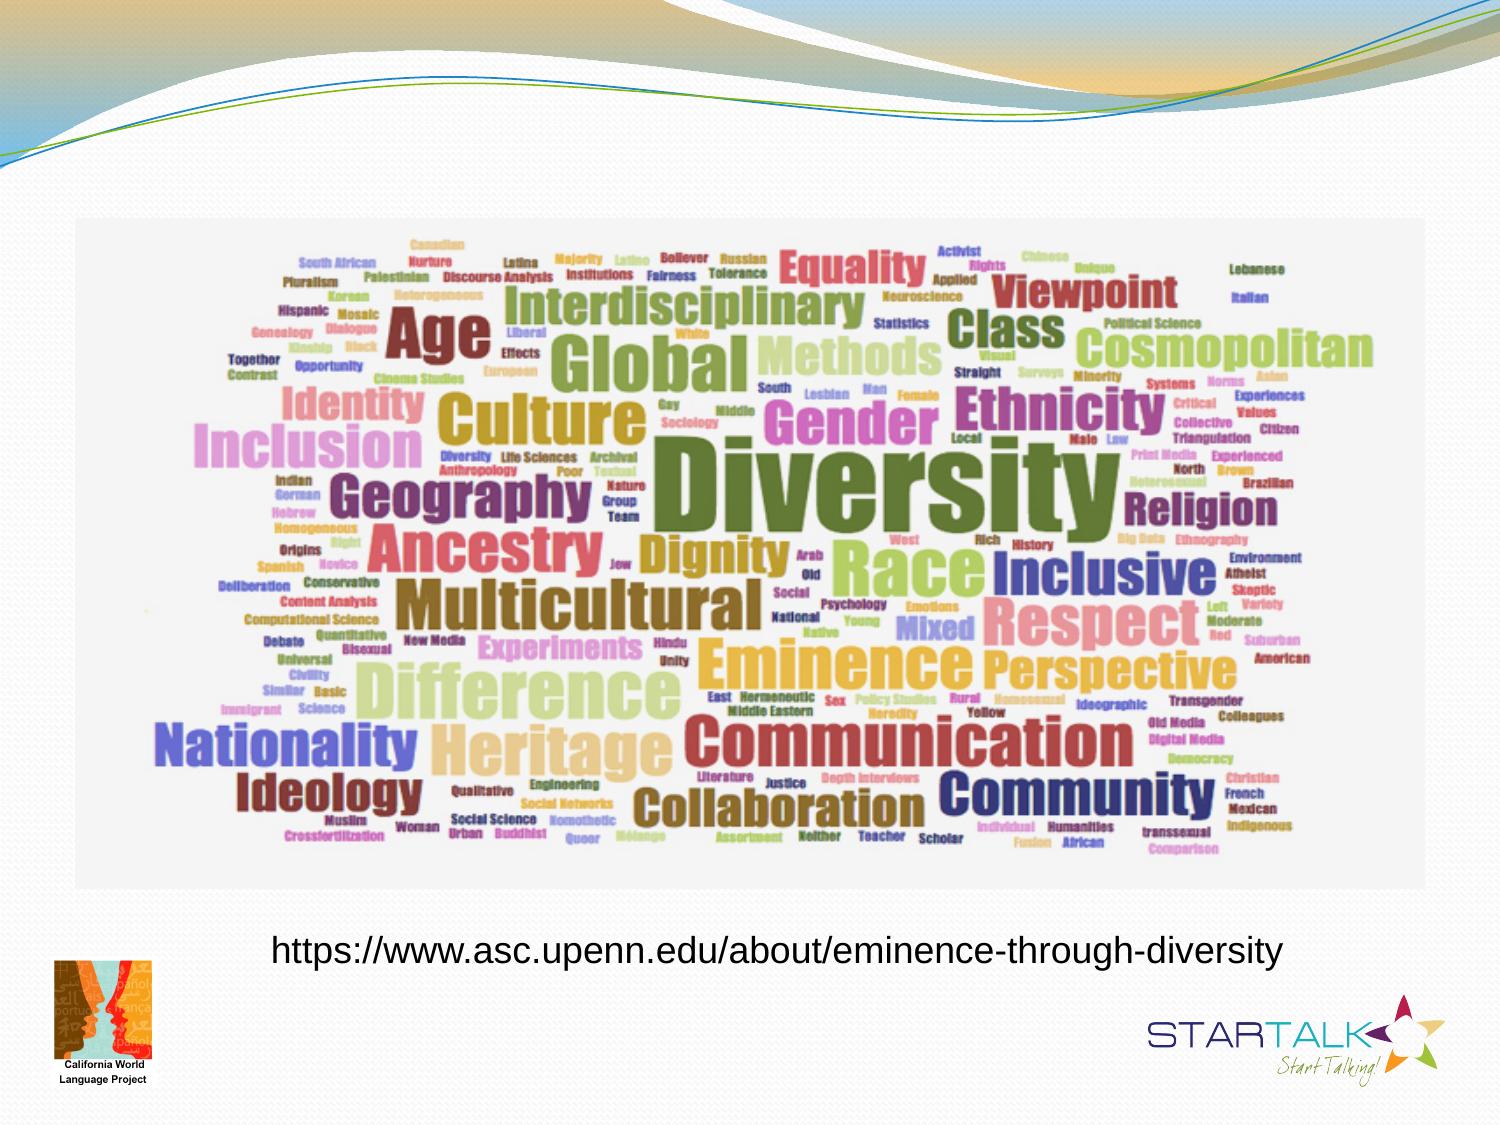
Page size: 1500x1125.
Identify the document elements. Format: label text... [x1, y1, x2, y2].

text_box https://www.asc.upenn.edu/about/eminence-through-diversity [256, 918, 1322, 979]
picture [50, 956, 158, 1088]
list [74, 218, 1426, 889]
picture [1148, 994, 1446, 1087]
